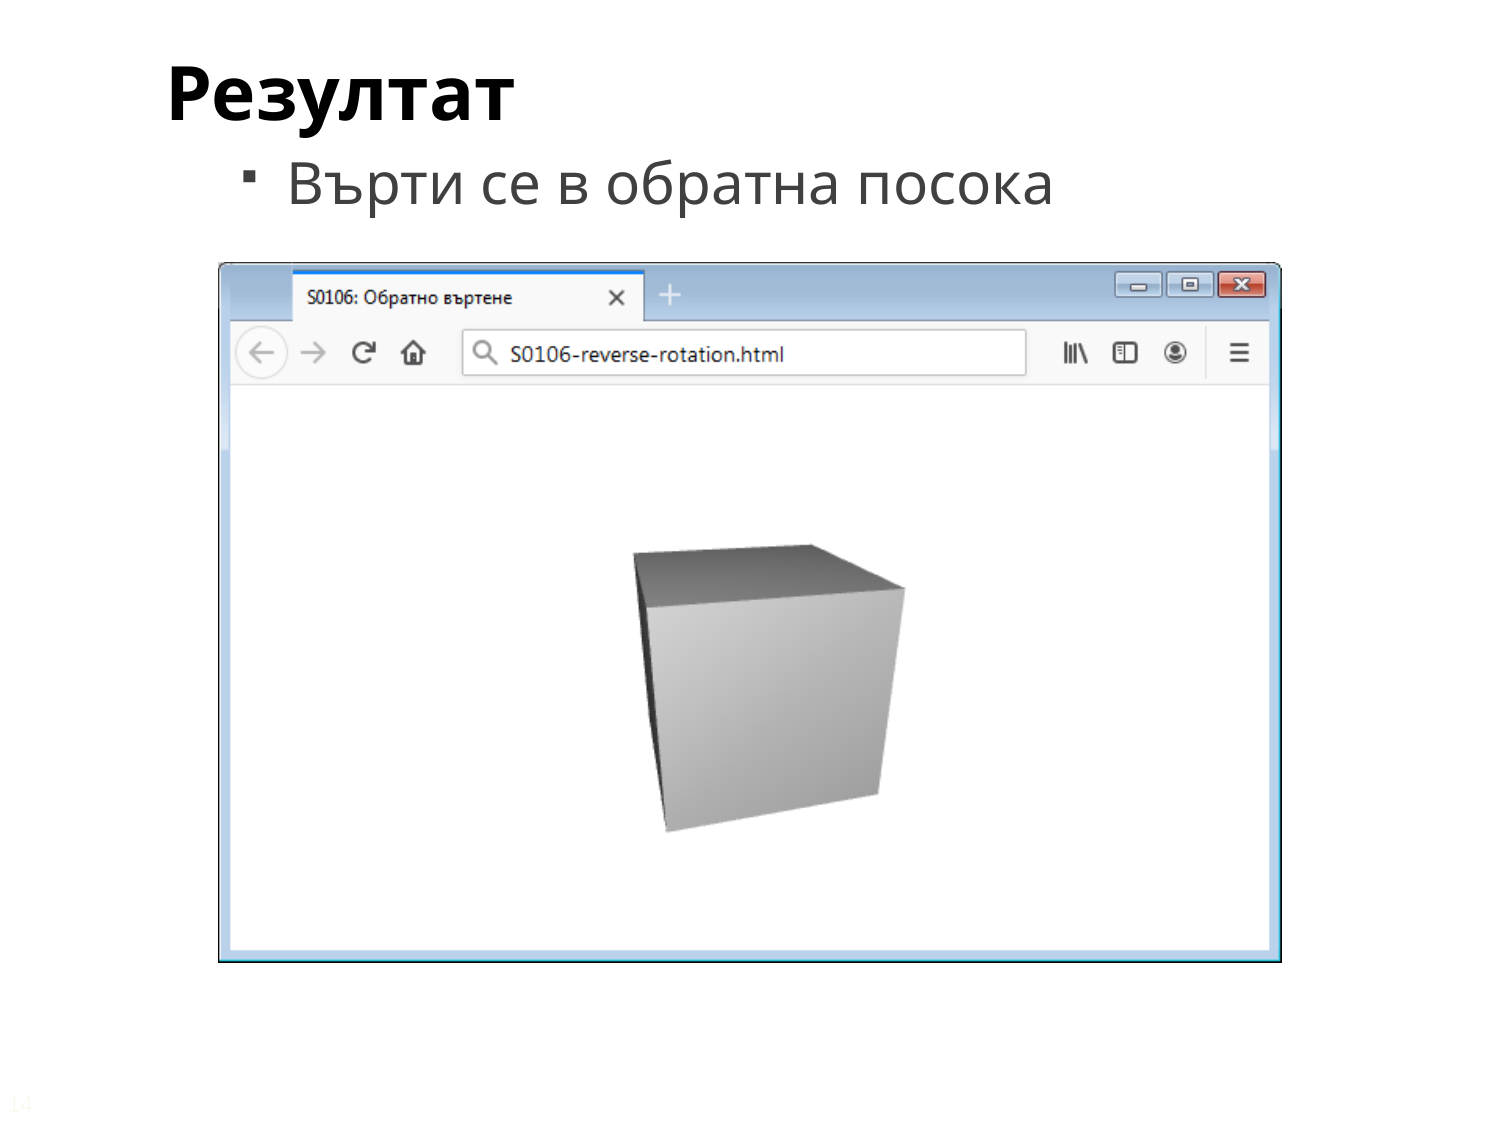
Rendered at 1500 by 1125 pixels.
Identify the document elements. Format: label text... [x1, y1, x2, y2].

list Резултат Върти се в обратна посока [150, 37, 1488, 1113]
picture [218, 262, 1282, 963]
